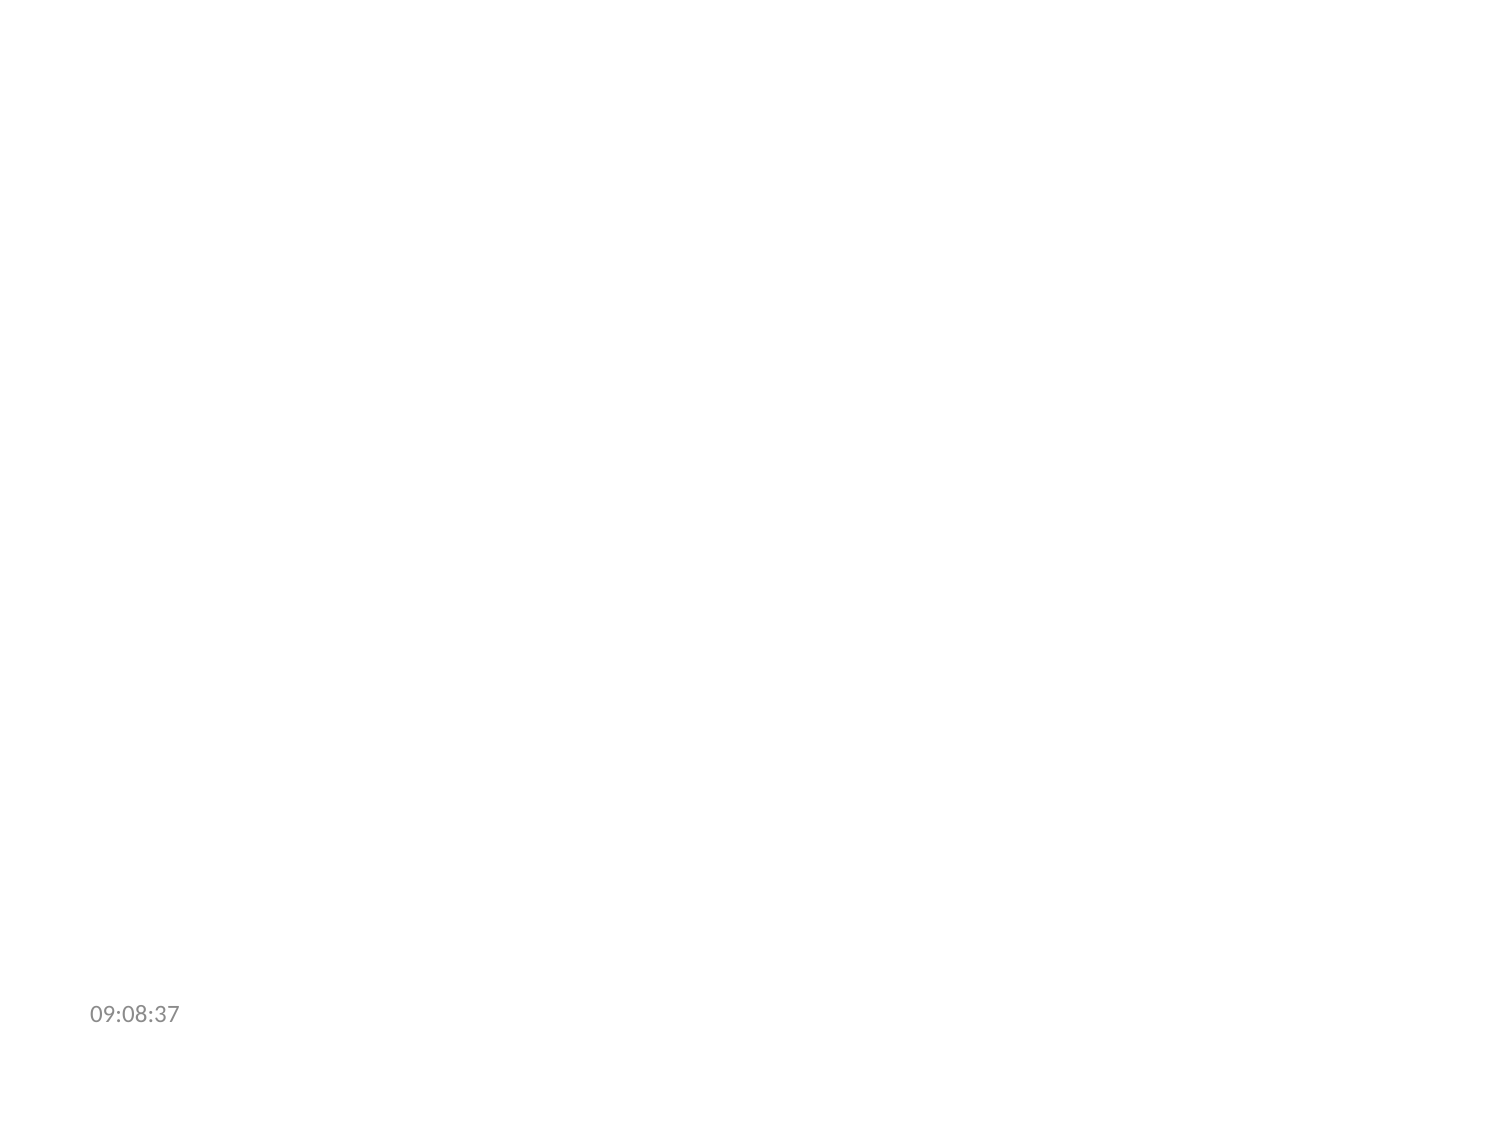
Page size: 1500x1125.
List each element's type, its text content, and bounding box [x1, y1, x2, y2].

text_box 15:35:09 [75, 982, 425, 1043]
